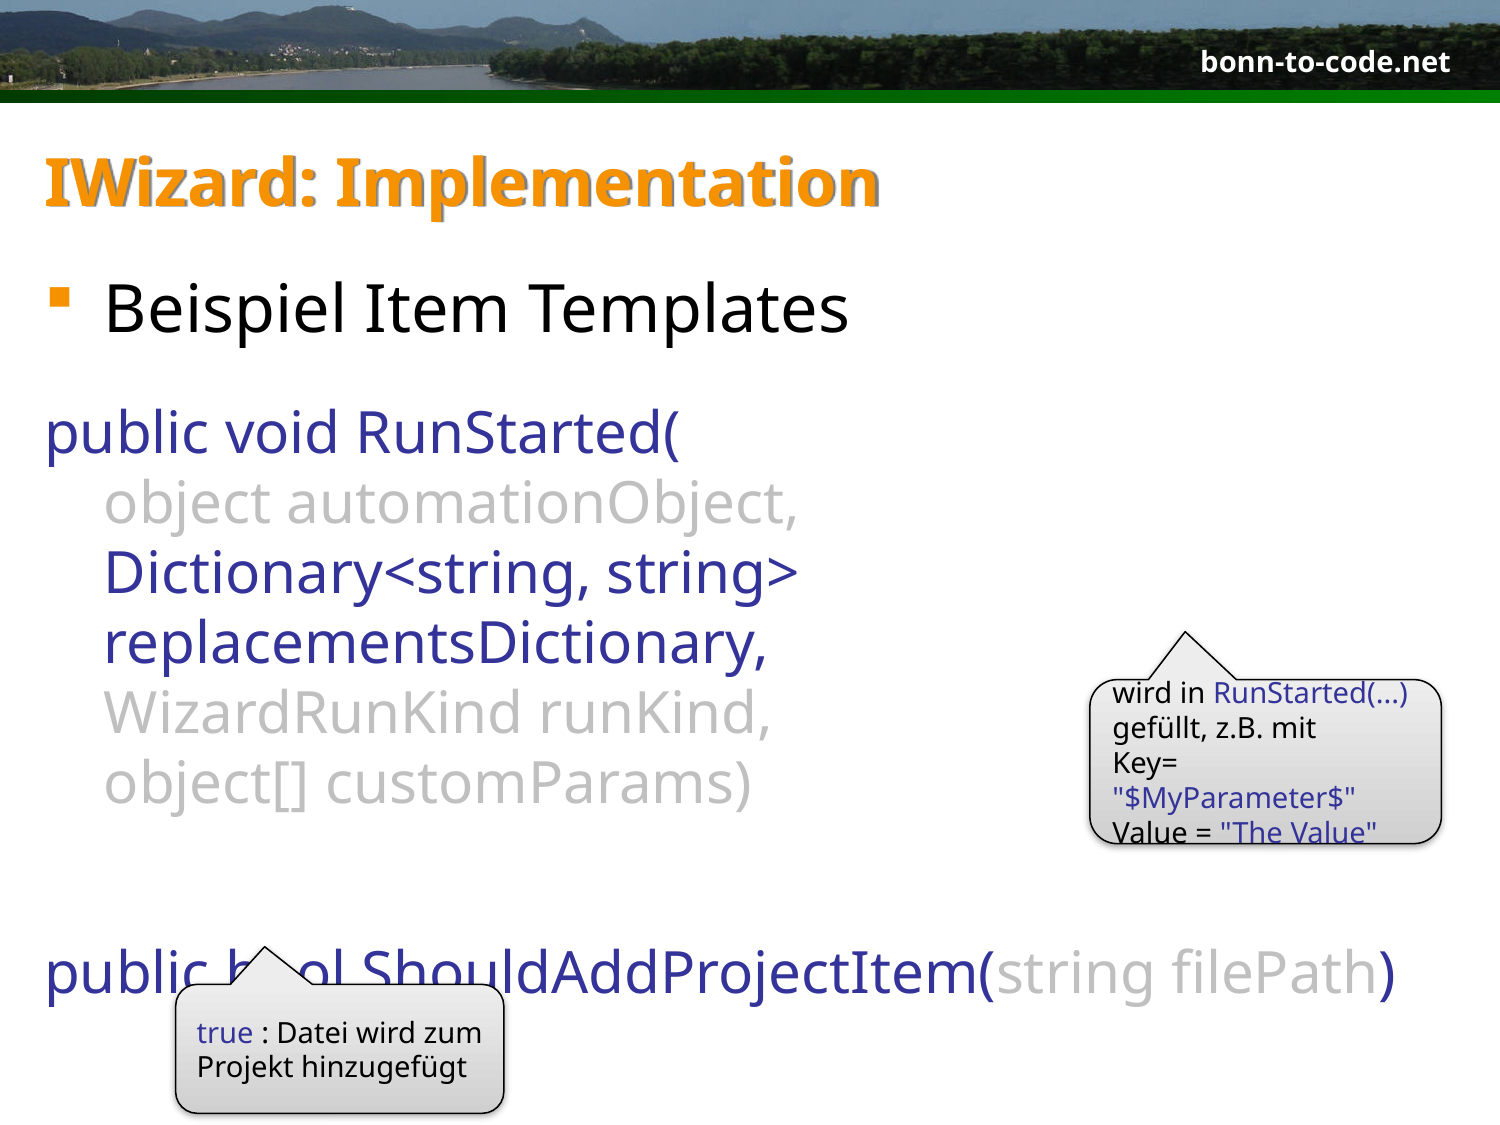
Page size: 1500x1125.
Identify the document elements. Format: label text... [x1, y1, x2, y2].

picture [0, 0, 1500, 90]
title IWizard: Implementation [29, 101, 1471, 257]
text_box wird in RunStarted(...) gefüllt, z.B. mit Key= "$MyParameter$" Value = "The Value" [1089, 630, 1443, 845]
text_box true : Datei wird zum Projekt hinzugefügt [174, 946, 505, 1115]
list Beispiel Item Templates public void RunStarted( object automationObject, Dictionary<string, string> replacementsDictionary, WizardRunKind runKind, object[] customParams) public bool ShouldAddProjectItem(string filePath) [29, 257, 1471, 1114]
